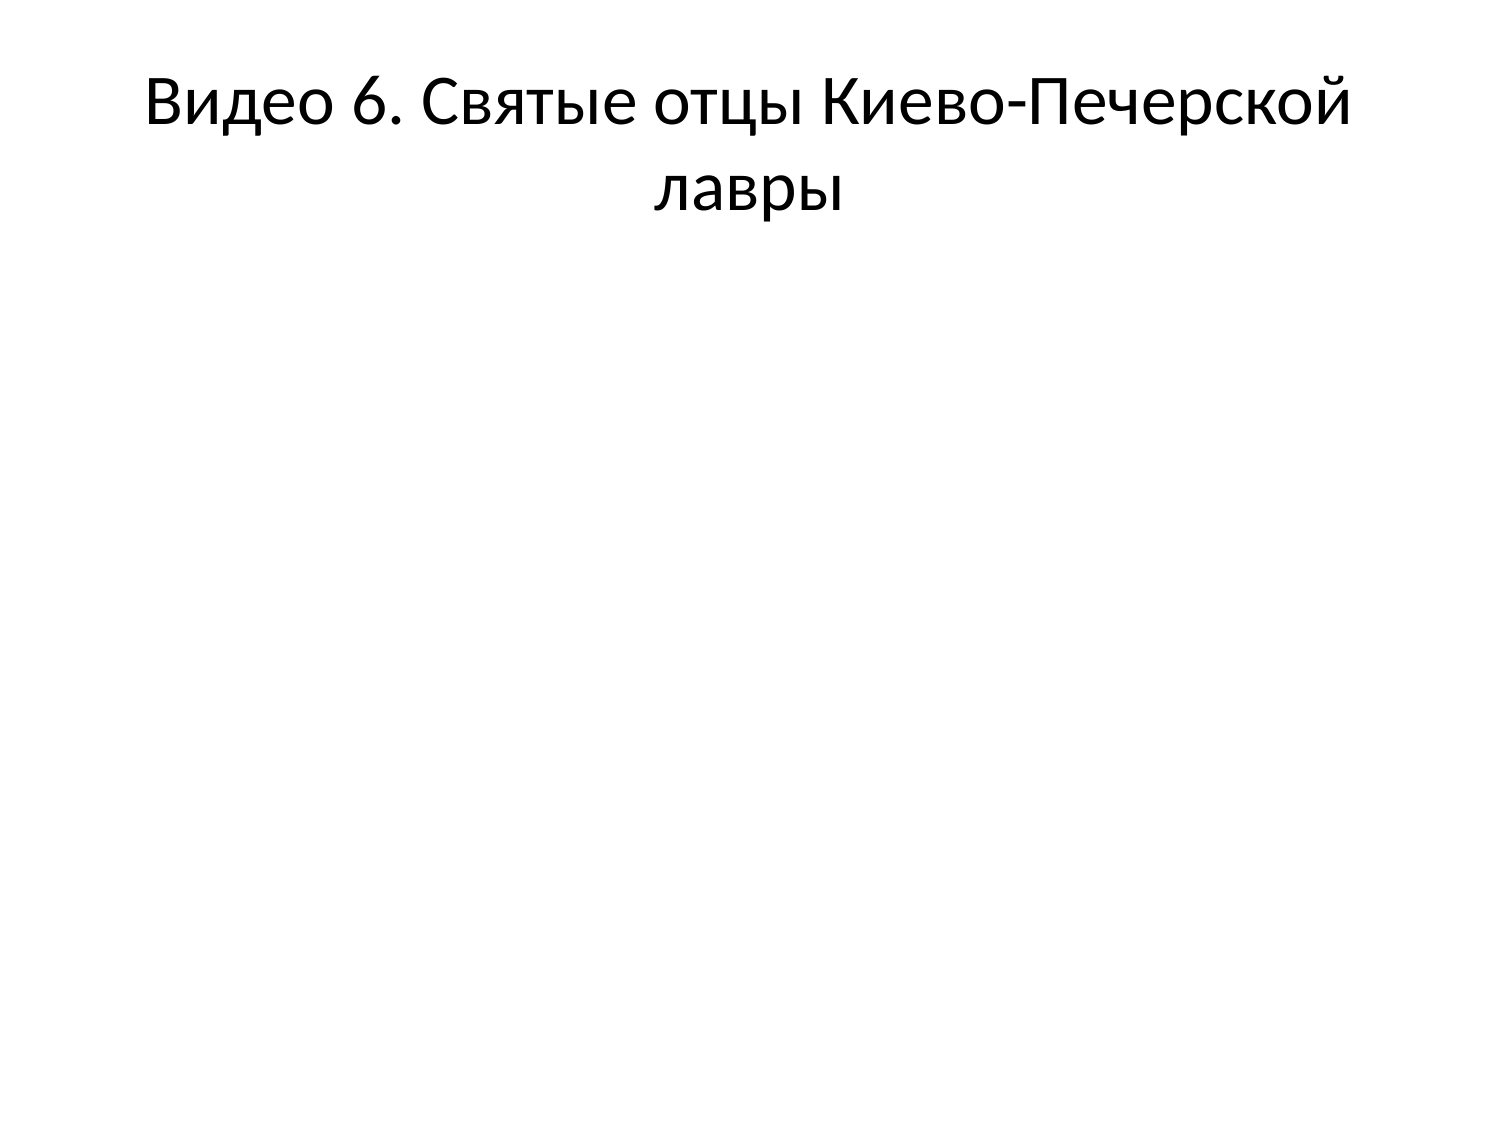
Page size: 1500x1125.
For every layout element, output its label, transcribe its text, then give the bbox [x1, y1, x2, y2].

title Видео 6. Святые отцы Киево-Печерской лавры [75, 45, 1425, 233]
